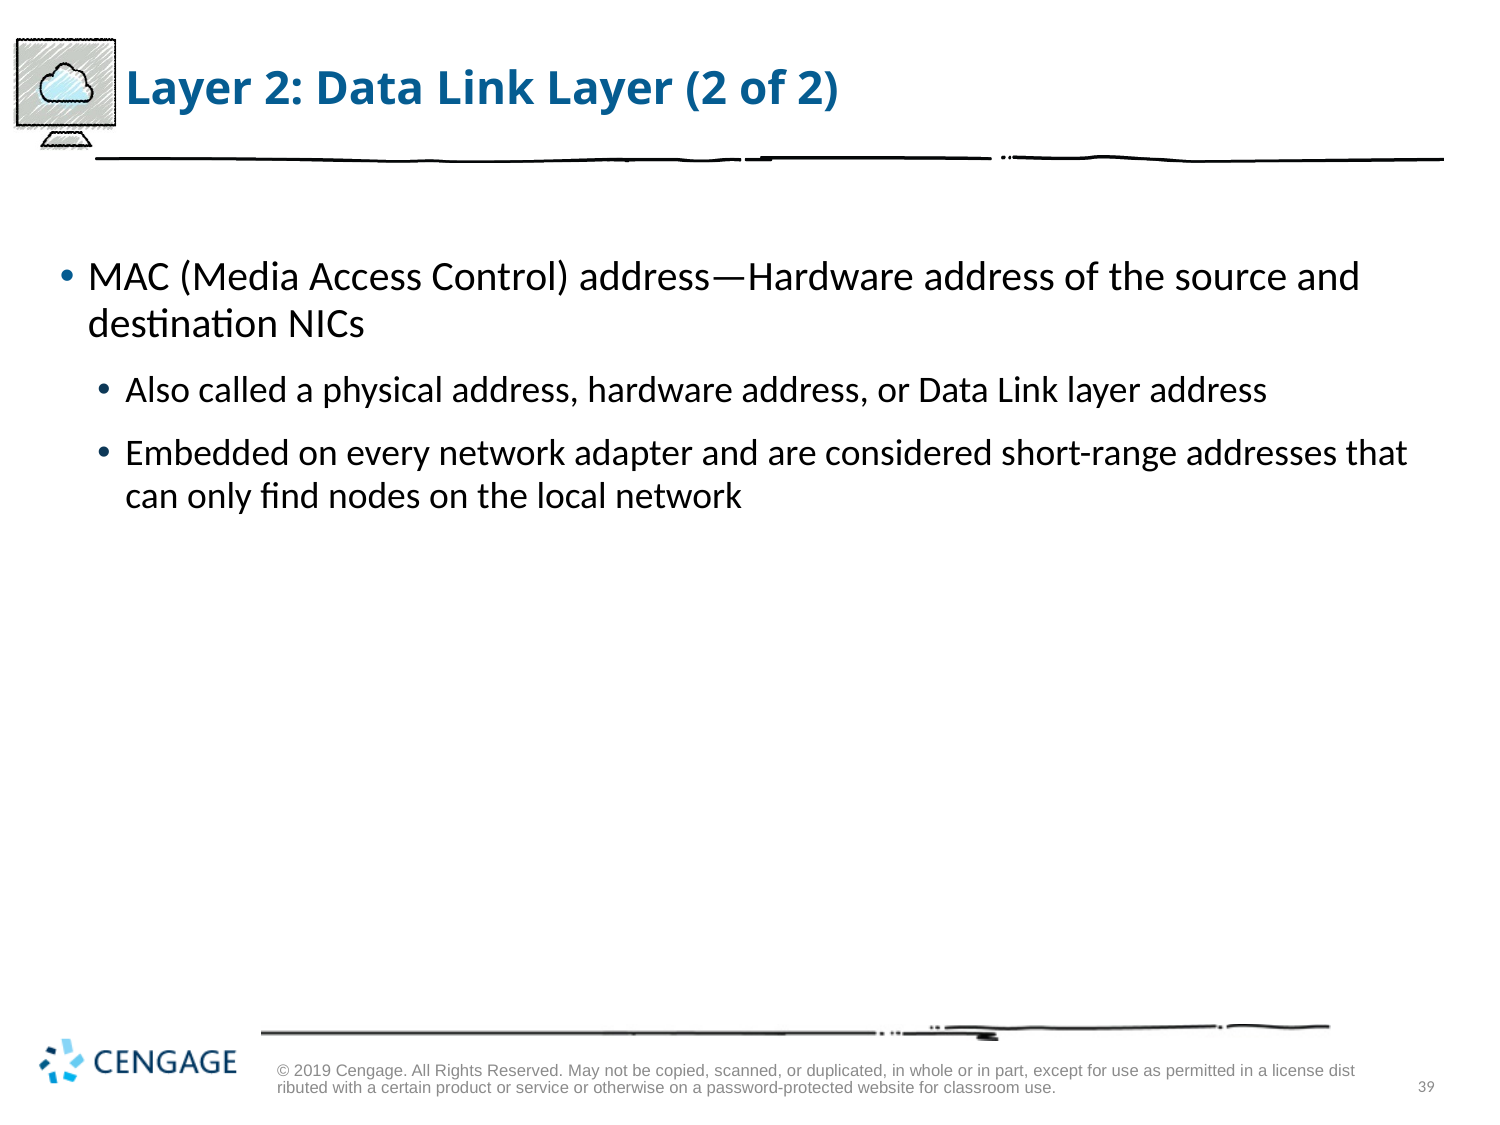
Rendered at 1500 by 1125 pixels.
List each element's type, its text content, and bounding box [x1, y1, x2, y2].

list MAC (Media Access Control) address—Hardware address of the source and destination N I Cs Also called a physical address, hardware address, or Data Link layer address Embedded on every network adapter and are considered short-range addresses that can only find nodes on the local network [59, 252, 1441, 550]
picture [13, 36, 117, 151]
picture [95, 155, 1444, 163]
title Layer 2: Data Link Layer (2 of 2) [125, 66, 1442, 116]
picture [261, 1024, 1331, 1041]
footer © 2019 Cengage. All Rights Reserved. May not be copied, scanned, or duplicated, in whole or in part, except for use as permitted in a license distributed with a certain product or service or otherwise on a password-protected website for classroom use. [262, 1050, 1375, 1091]
picture [19, 1025, 249, 1096]
